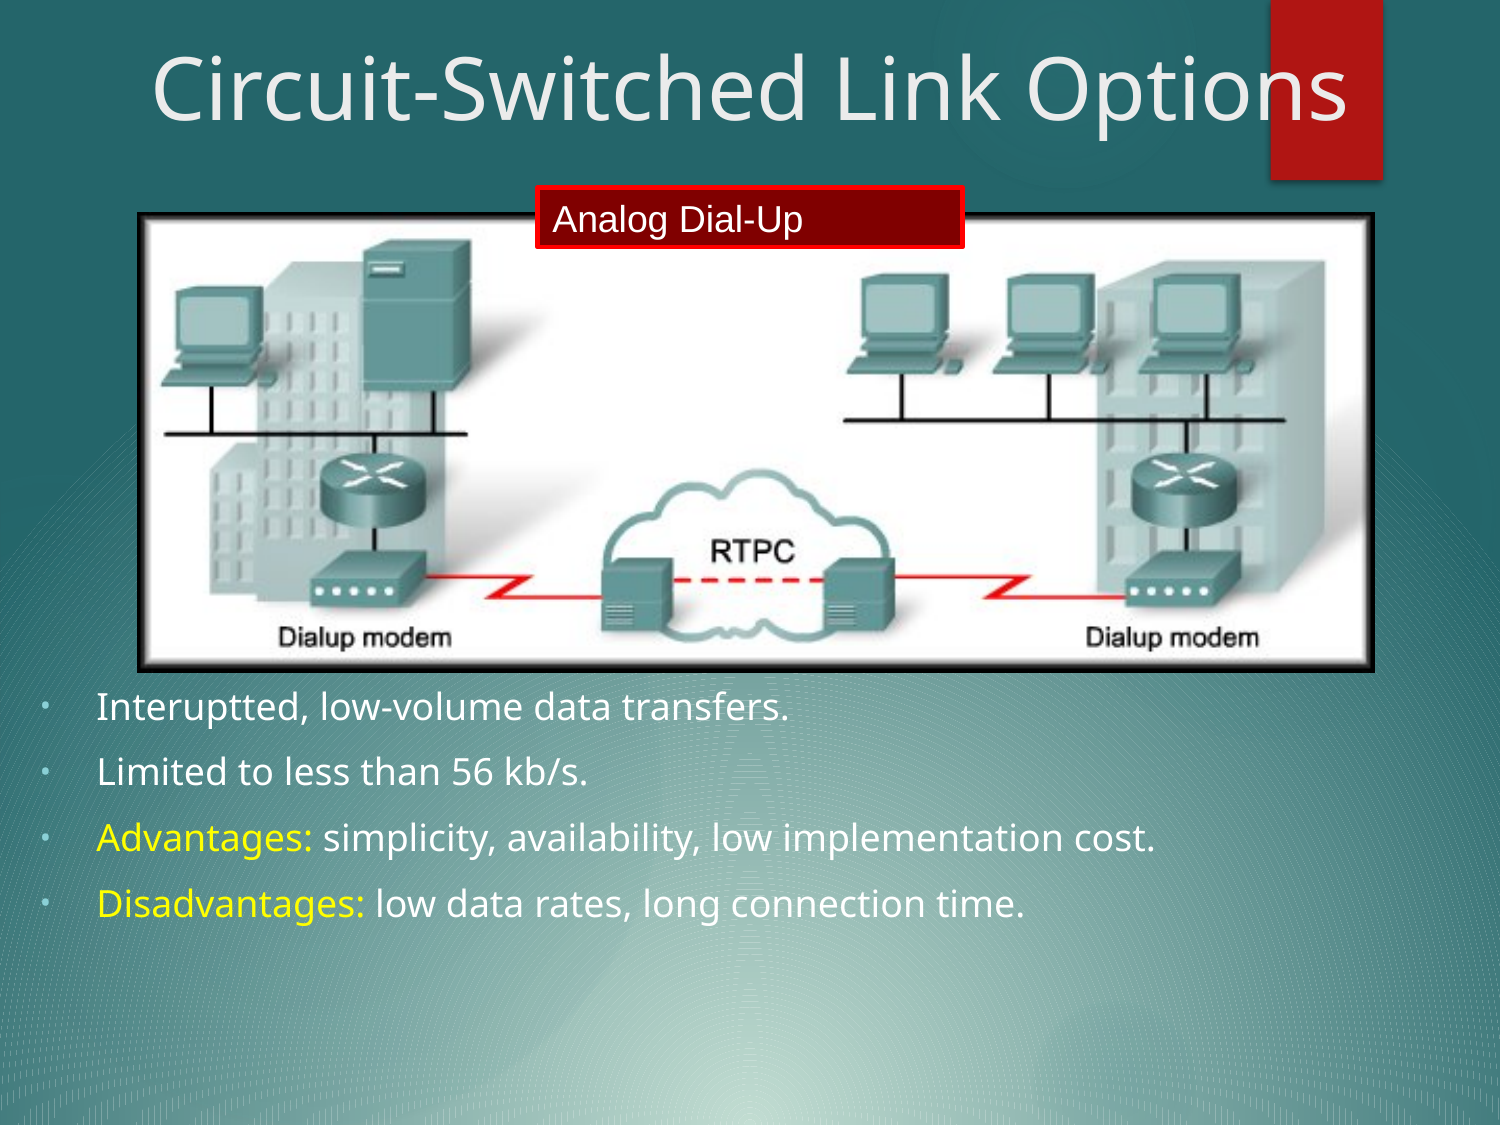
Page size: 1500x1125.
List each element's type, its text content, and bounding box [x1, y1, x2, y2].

list Interuptted, low-volume data transfers. Limited to less than 56 kb/s. Advantages: simplicity, availability, low implementation cost. Disadvantages: low data rates, long connection time. [24, 675, 1475, 1063]
text_box Analog Dial-Up [537, 187, 963, 210]
title Circuit-Switched Link Options [24, 24, 1475, 138]
picture [137, 212, 1376, 674]
